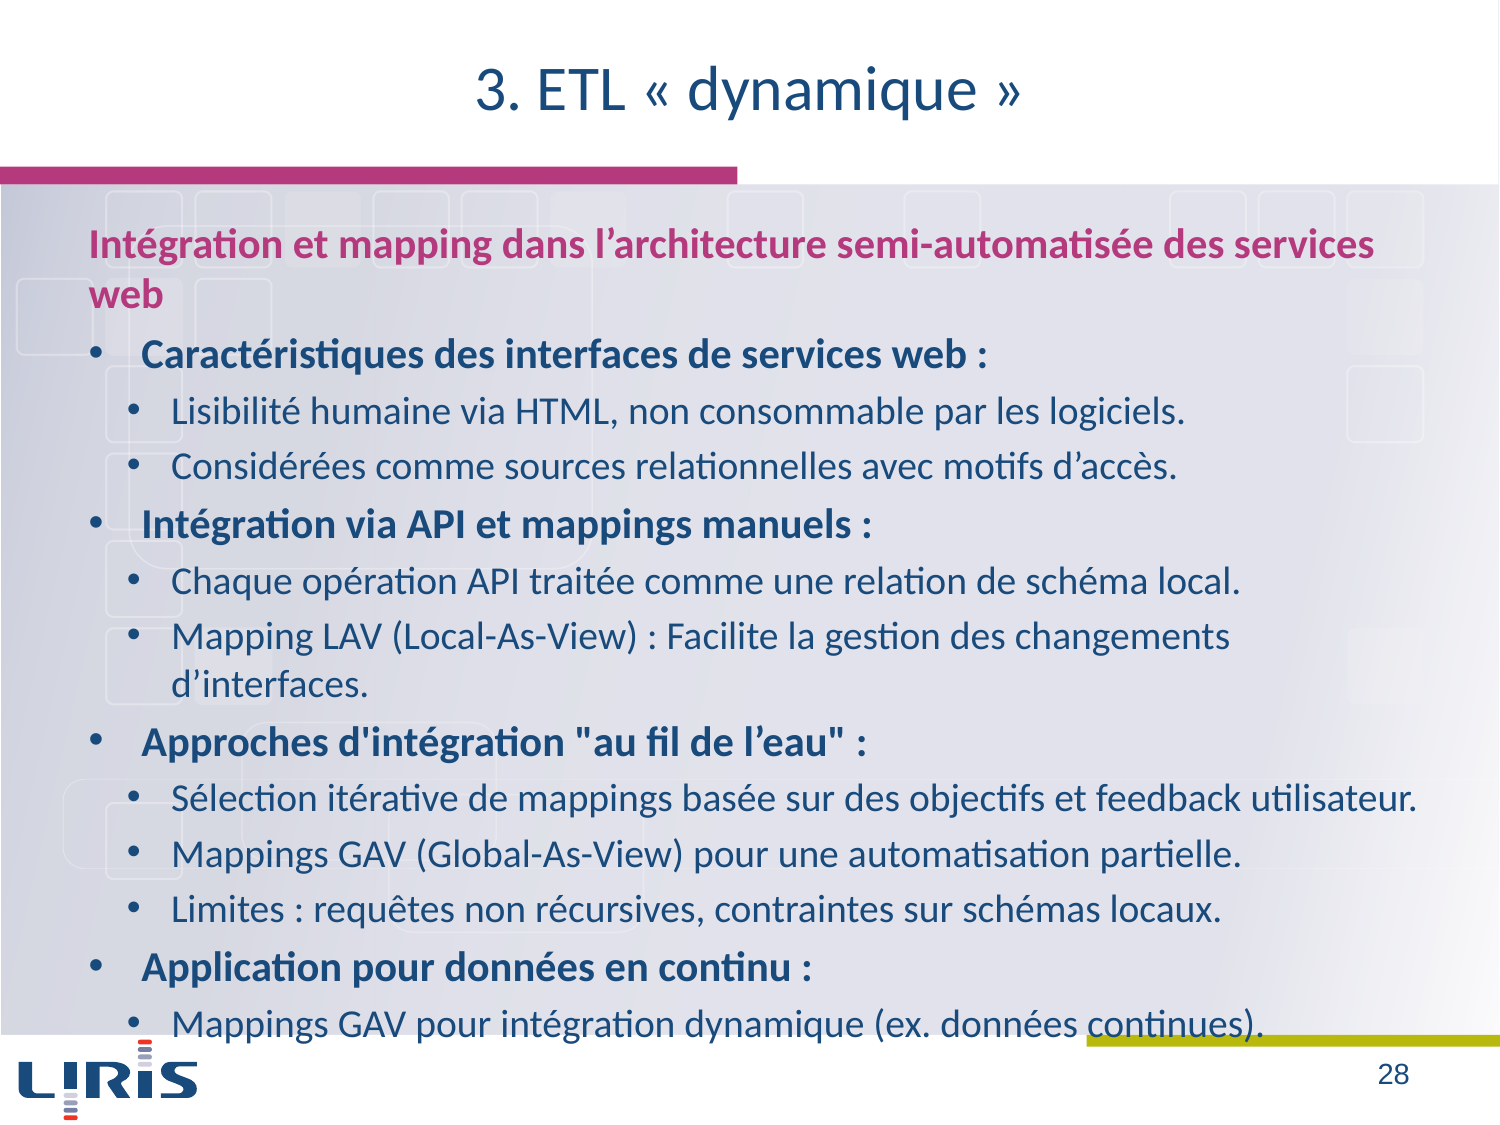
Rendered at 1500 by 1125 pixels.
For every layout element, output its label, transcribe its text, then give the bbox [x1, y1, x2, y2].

title 3. ETL « dynamique » [75, 38, 1425, 132]
slide_number 28 [1230, 1042, 1425, 1103]
list Intégration et mapping dans l’architecture semi-automatisée des services web Caractéristiques des interfaces de services web : Lisibilité humaine via HTML, non consommable par les logiciels. Considérées comme sources relationnelles avec motifs d’accès. Intégration via API et mappings manuels : Chaque opération API traitée comme une relation de schéma local. Mapping LAV (Local-As-View) : Facilite la gestion des changements d’interfaces. Approches d'intégration "au fil de l’eau" : Sélection itérative de mappings basée sur des objectifs et feedback utilisateur. Mappings GAV (Global-As-View) pour une automatisation partielle. Limites : requêtes non récursives, contraintes sur schémas locaux. Application pour données en continu : Mappings GAV pour intégration dynamique (ex. données continues). [73, 208, 1452, 1103]
picture [1, 185, 1499, 1034]
